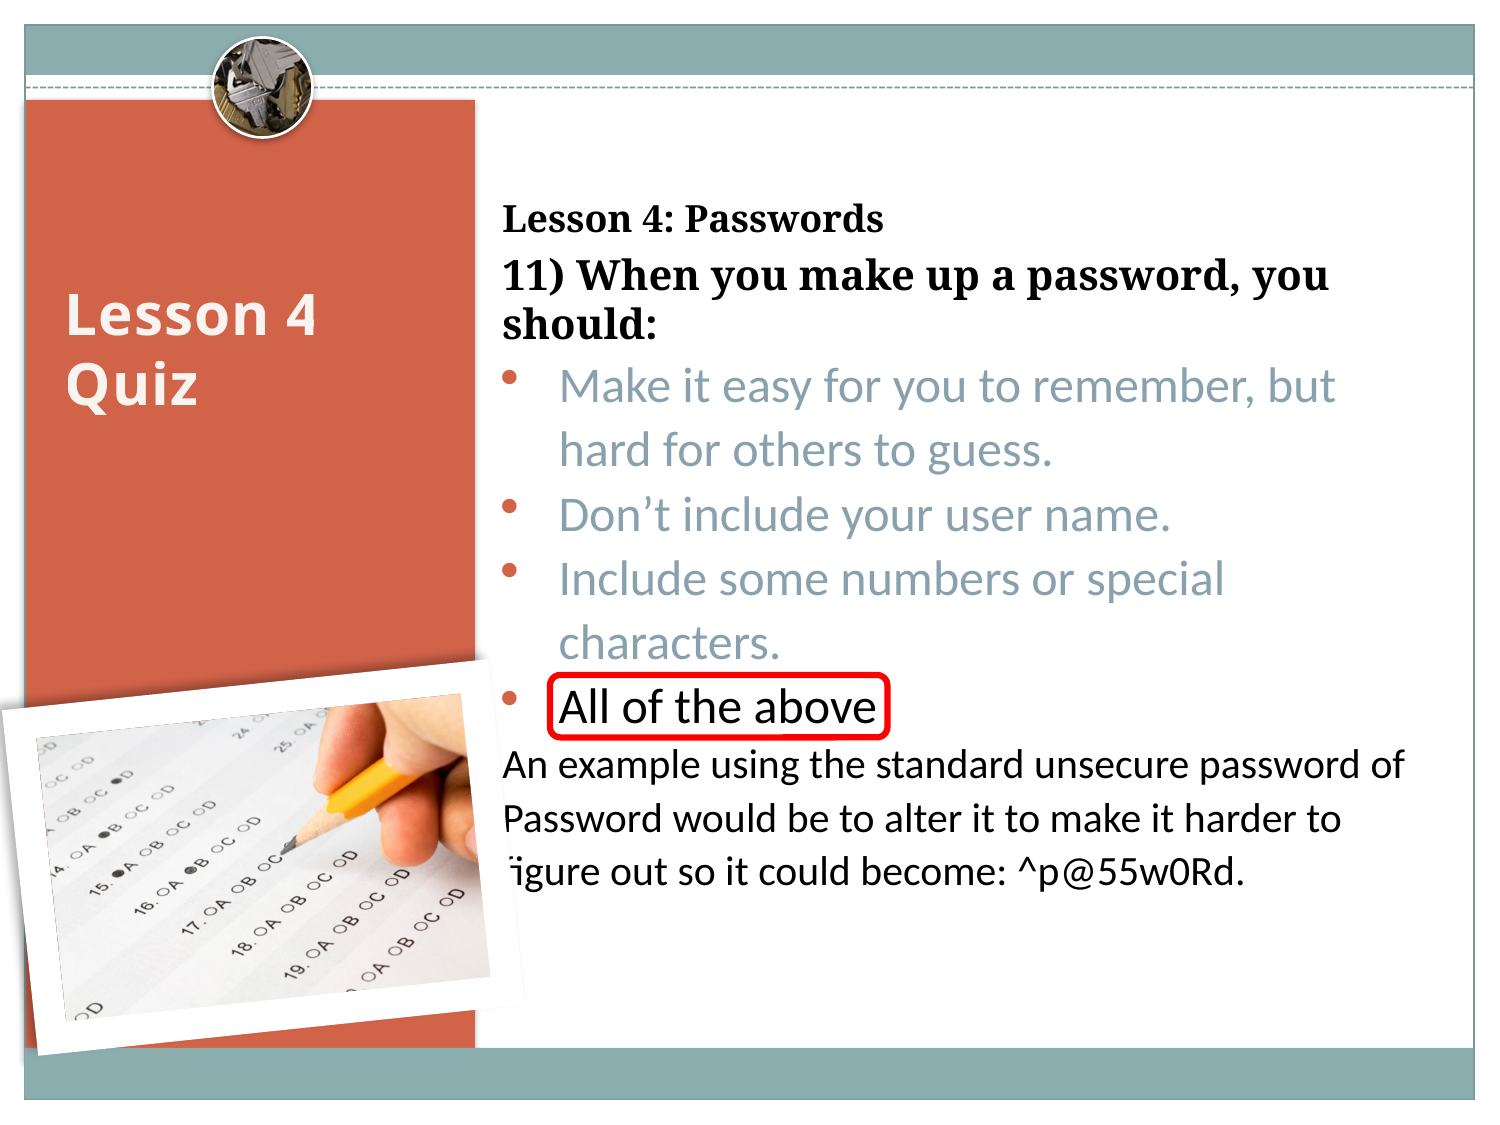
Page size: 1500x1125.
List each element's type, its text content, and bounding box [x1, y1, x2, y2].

list Lesson 4: Passwords 11) When you make up a password, you should: Make it easy for you to remember, but hard for others to guess. Don’t include your user name. Include some numbers or special characters. All of the above An example using the standard unsecure password of Password would be to alter it to make it harder to figure out so it could become: ^p@55w0Rd. [487, 112, 1438, 1000]
picture [214, 39, 311, 136]
picture [37, 694, 490, 1021]
text_box [547, 672, 890, 740]
title Lesson 4 Quiz [50, 174, 463, 425]
